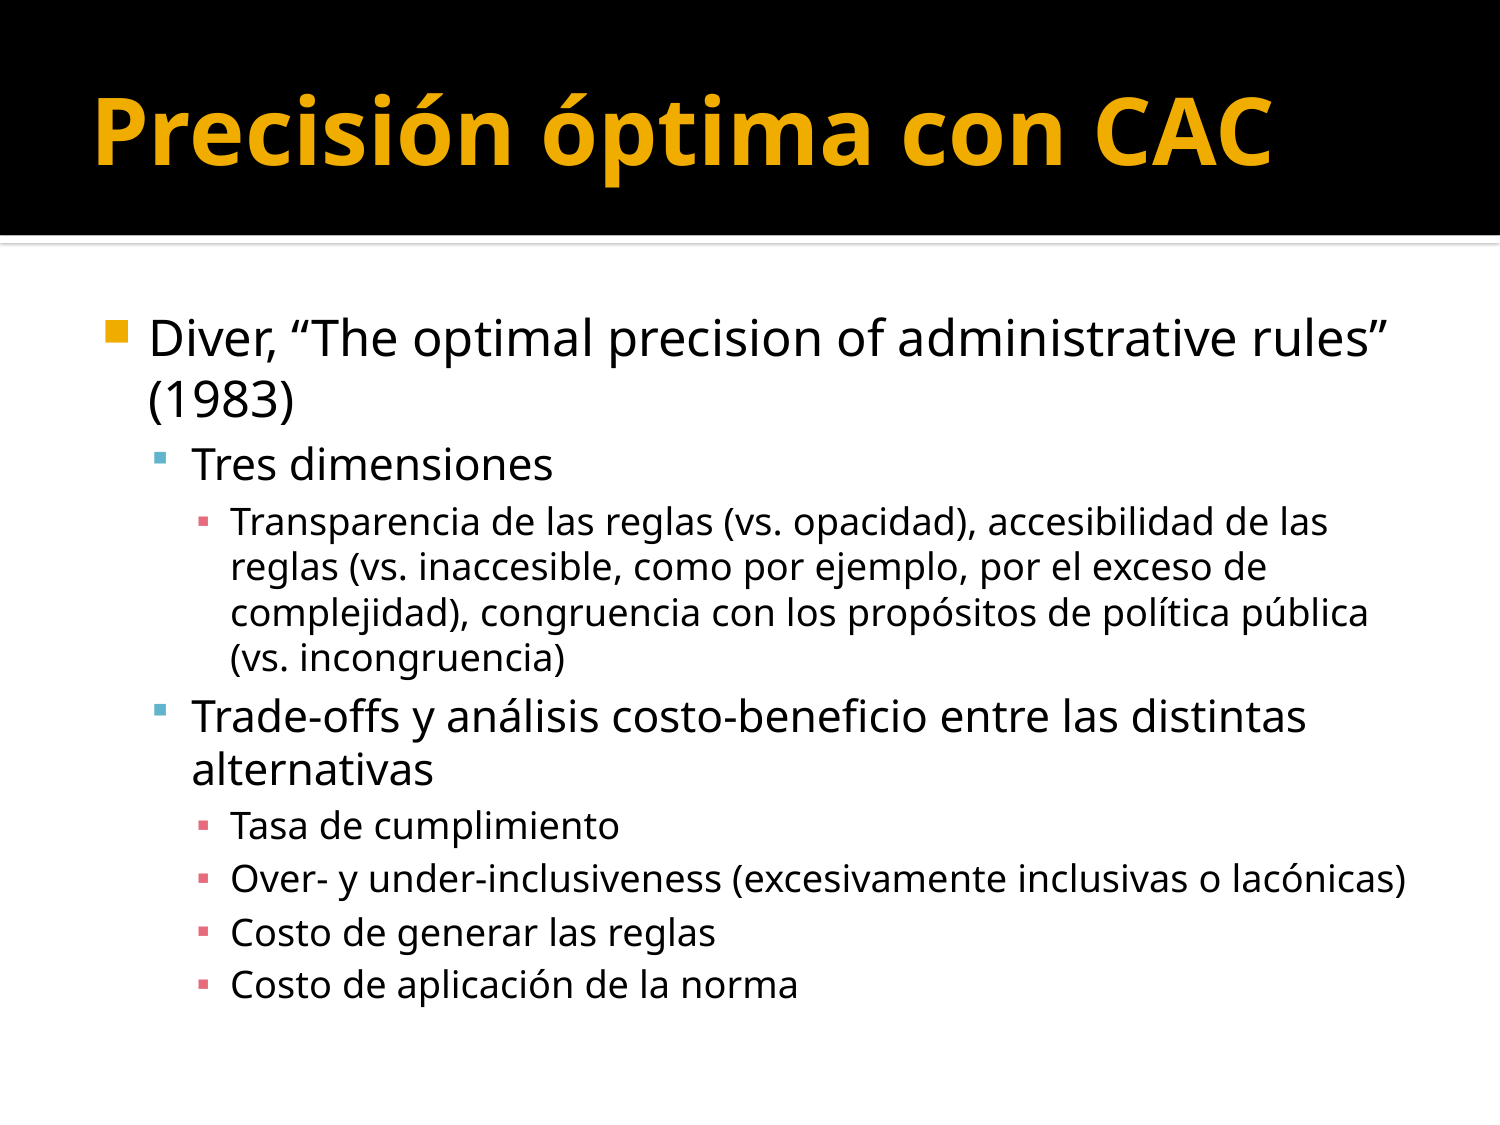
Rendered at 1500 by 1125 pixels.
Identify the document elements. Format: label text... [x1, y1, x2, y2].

list Diver, “The optimal precision of administrative rules” (1983) Tres dimensiones Transparencia de las reglas (vs. opacidad), accesibilidad de las reglas (vs. inaccesible, como por ejemplo, por el exceso de complejidad), congruencia con los propósitos de política pública (vs. incongruencia) Trade-offs y análisis costo-beneficio entre las distintas alternativas Tasa de cumplimiento Over- y under-inclusiveness (excesivamente inclusivas o lacónicas) Costo de generar las reglas Costo de aplicación de la norma [75, 291, 1425, 1050]
title Precisión óptima con CAC [75, 25, 1425, 231]
